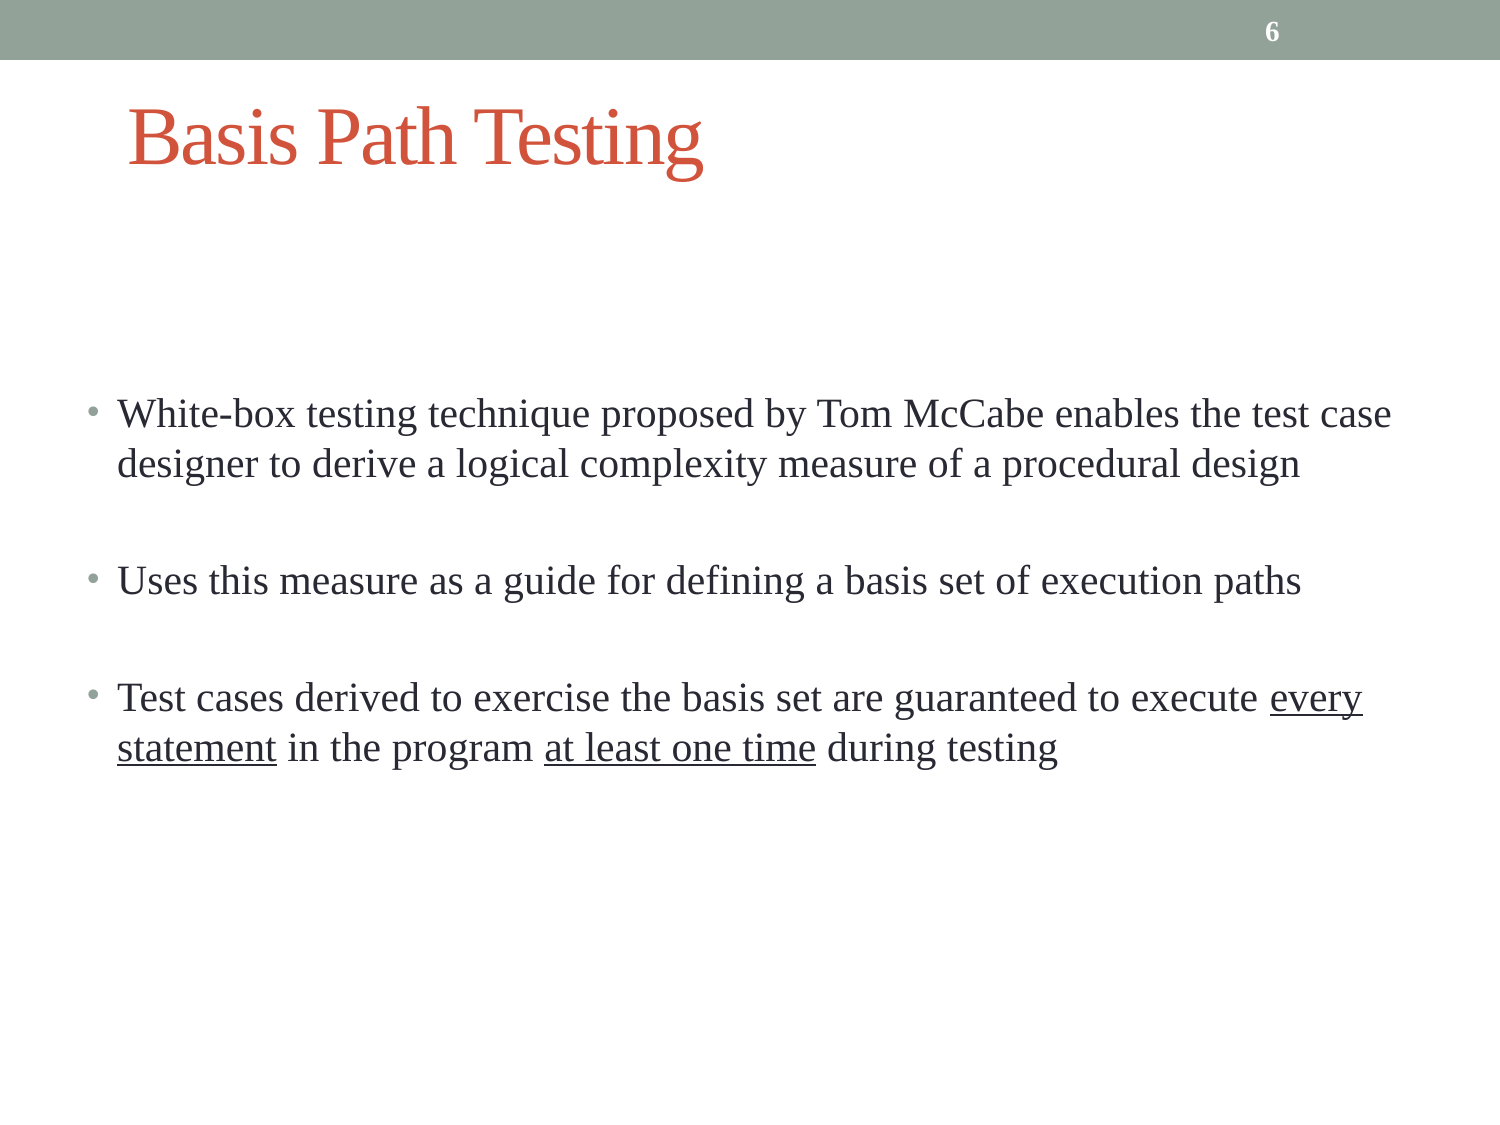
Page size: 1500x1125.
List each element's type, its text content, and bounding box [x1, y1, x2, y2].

title Basis Path Testing [112, 37, 1388, 225]
list White-box testing technique proposed by Tom McCabe enables the test case designer to derive a logical complexity measure of a procedural design Uses this measure as a guide for defining a basis set of execution paths Test cases derived to exercise the basis set are guaranteed to execute every statement in the program at least one time during testing [72, 378, 1473, 1054]
slide_number 6 [1250, 3, 1425, 57]
